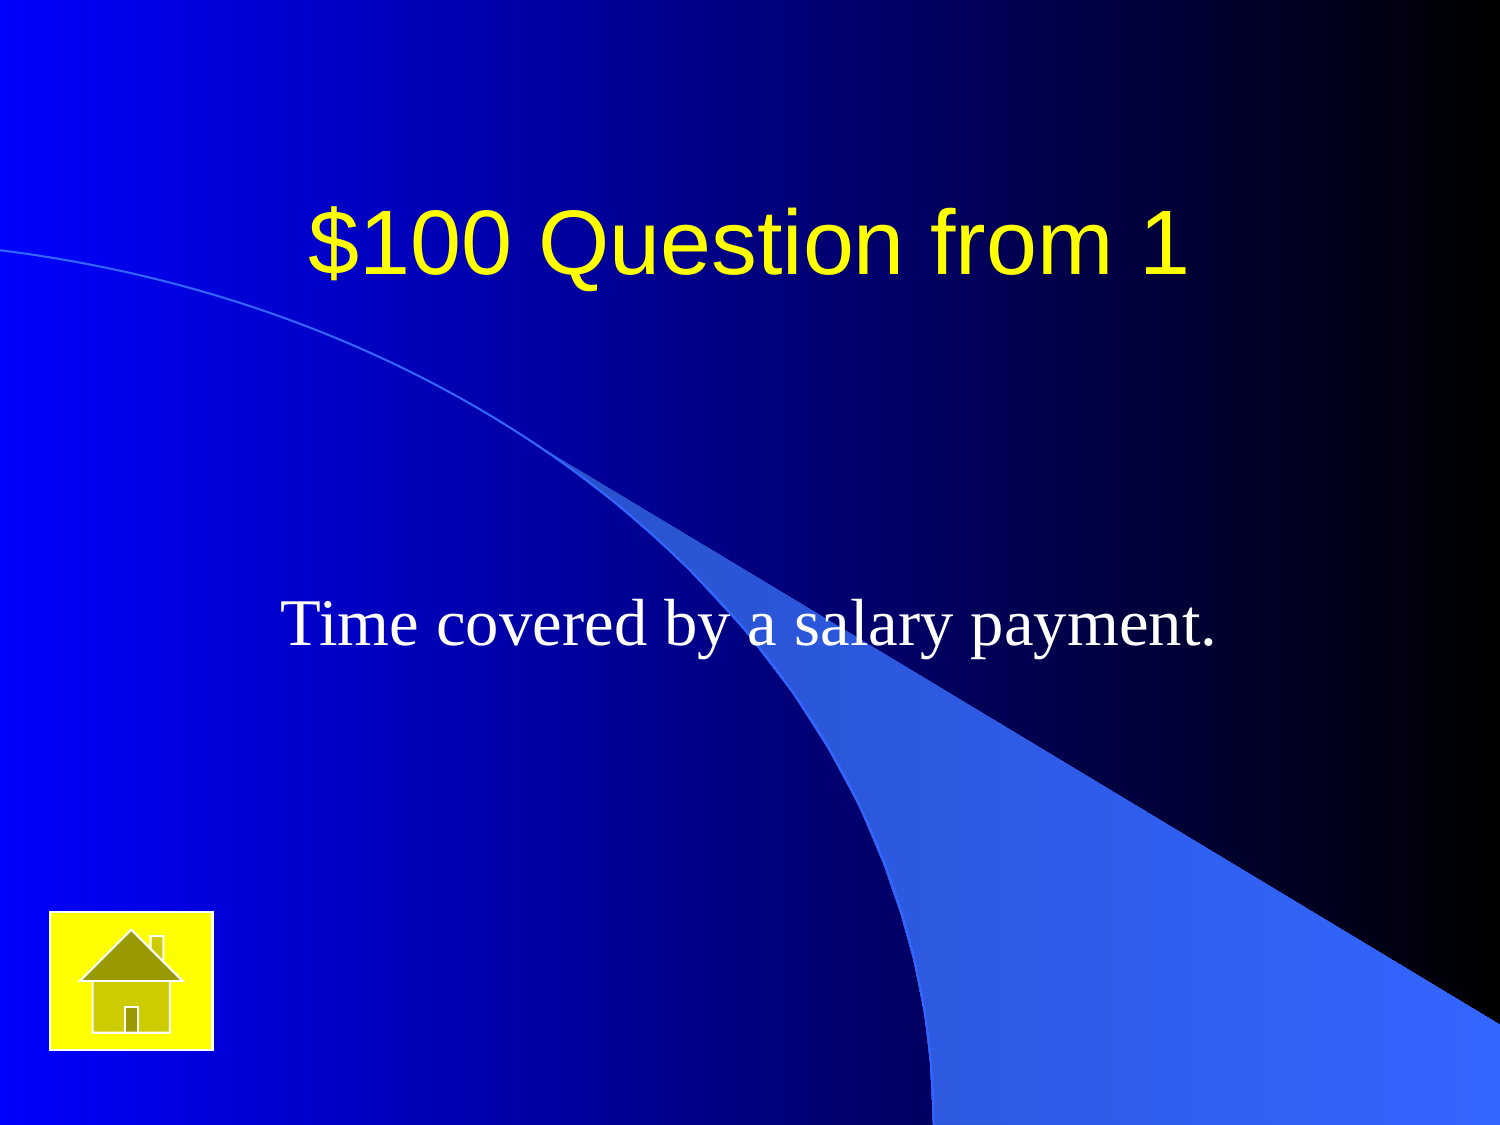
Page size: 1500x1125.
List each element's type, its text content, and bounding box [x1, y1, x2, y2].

subtitle Time covered by a salary payment. [224, 474, 1276, 763]
title $100 Question from 1 [0, 112, 1500, 301]
